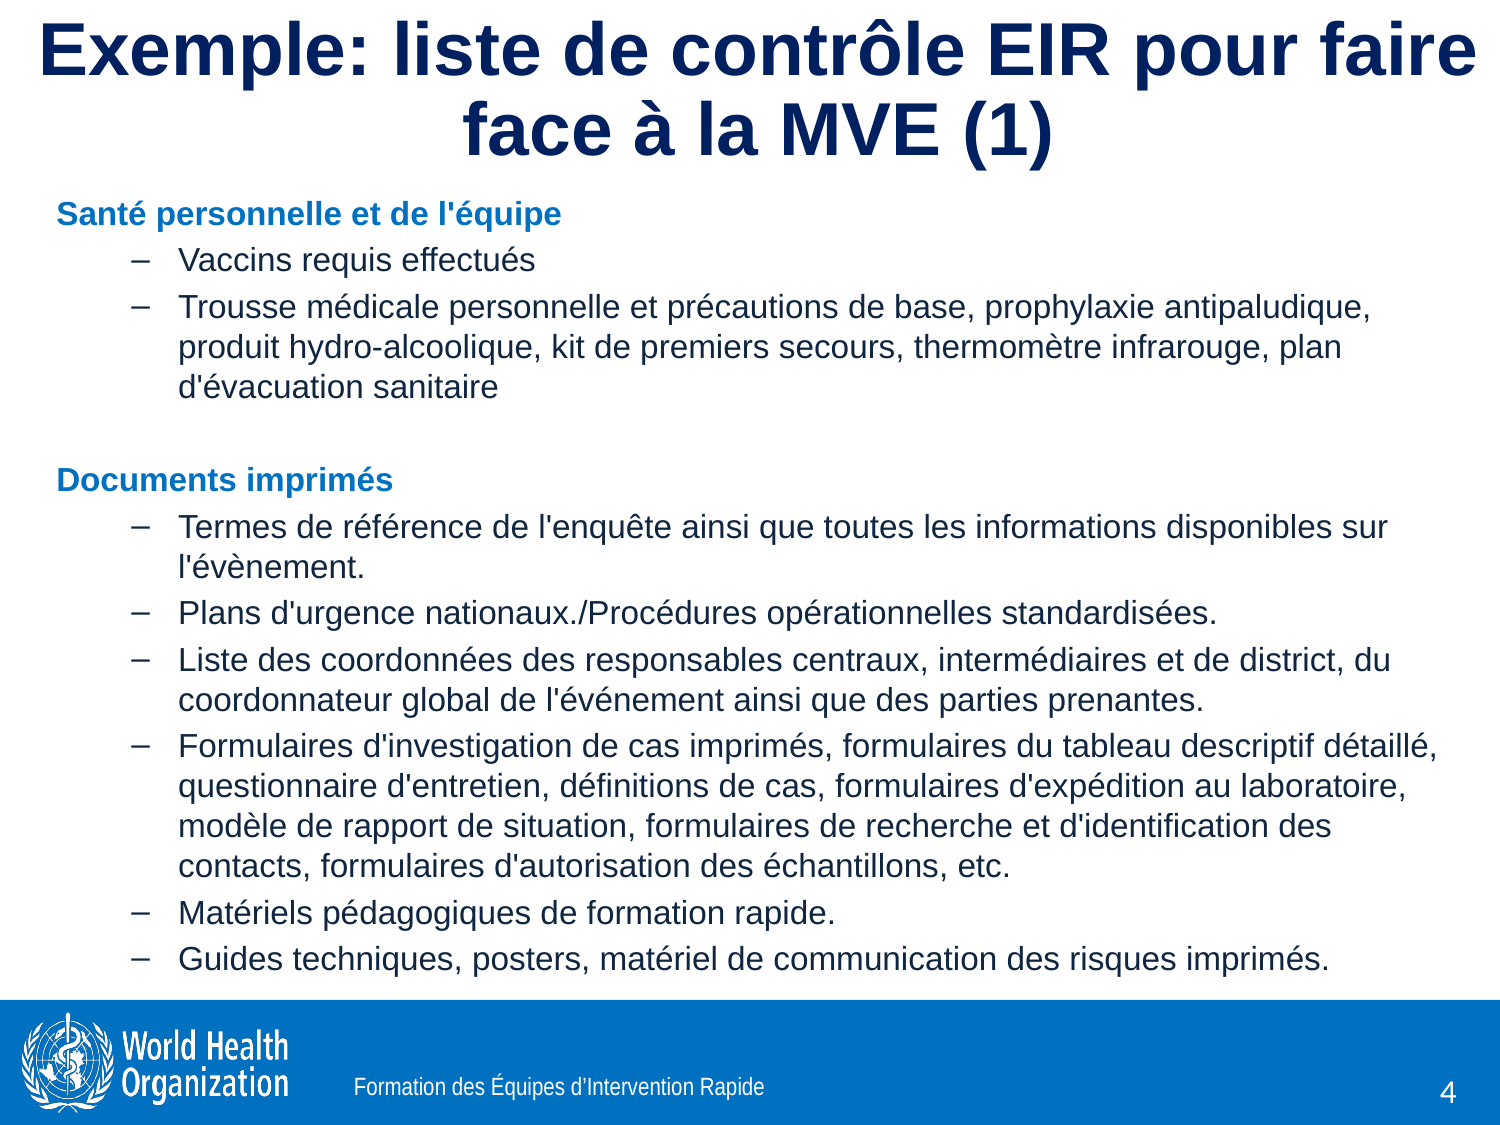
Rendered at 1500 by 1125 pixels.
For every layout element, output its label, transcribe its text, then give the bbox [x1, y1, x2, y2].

list Santé personnelle et de l'équipe Vaccins requis effectués Trousse médicale personnelle et précautions de base, prophylaxie antipaludique, produit hydro-alcoolique, kit de premiers secours, thermomètre infrarouge, plan d'évacuation sanitaire Documents imprimés Termes de référence de l'enquête ainsi que toutes les informations disponibles sur l'évènement. Plans d'urgence nationaux./Procédures opérationnelles standardisées. Liste des coordonnées des responsables centraux, intermédiaires et de district, du coordonnateur global de l'événement ainsi que des parties prenantes. Formulaires d'investigation de cas imprimés, formulaires du tableau descriptif détaillé, questionnaire d'entretien, définitions de cas, formulaires d'expédition au laboratoire, modèle de rapport de situation, formulaires de recherche et d'identification des contacts, formulaires d'autorisation des échantillons, etc. Matériels pédagogiques de formation rapide. Guides techniques, posters, matériel de communication des risques imprimés. [41, 184, 1459, 1012]
title Exemple: liste de contrôle EIR pour faire face à la MVE (1) [17, 0, 1500, 185]
picture [21, 1012, 288, 1113]
